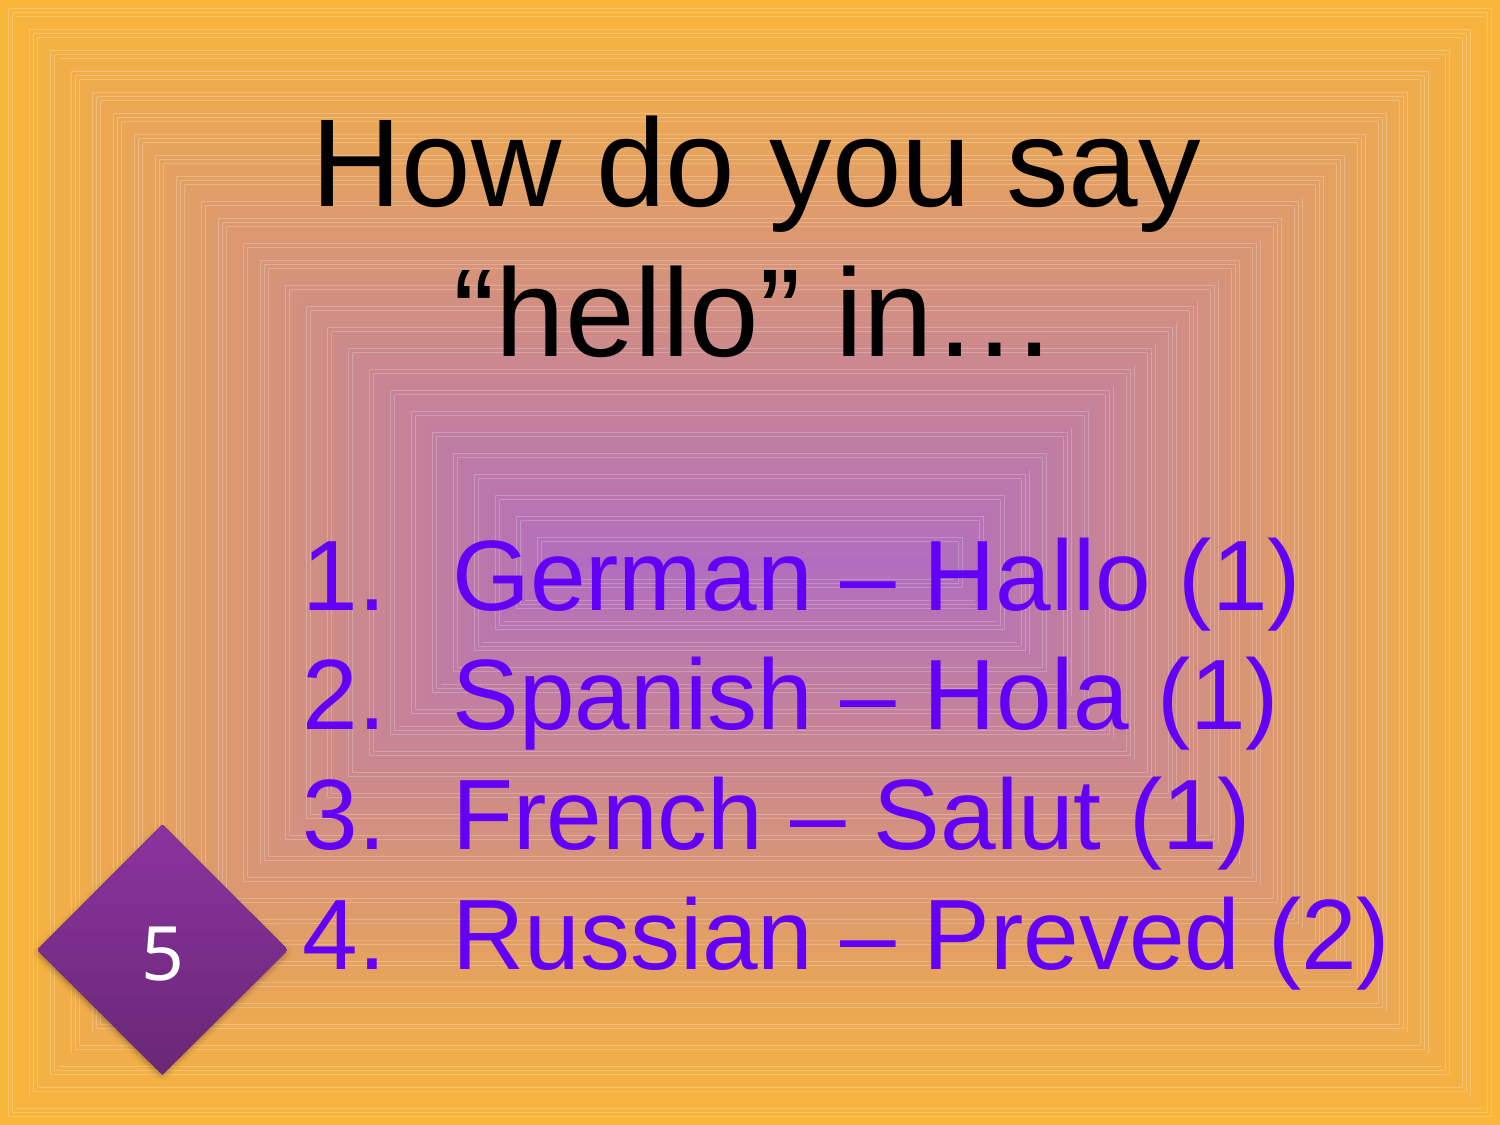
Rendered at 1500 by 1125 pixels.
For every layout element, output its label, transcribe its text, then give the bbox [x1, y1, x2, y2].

title How do you say “hello” in… [112, 137, 1401, 476]
text_box German – Hallo (1) Spanish – Hola (1) French – Salut (1) Russian – Preved (2) [287, 462, 1438, 1038]
text_box 5 [37, 825, 287, 1075]
